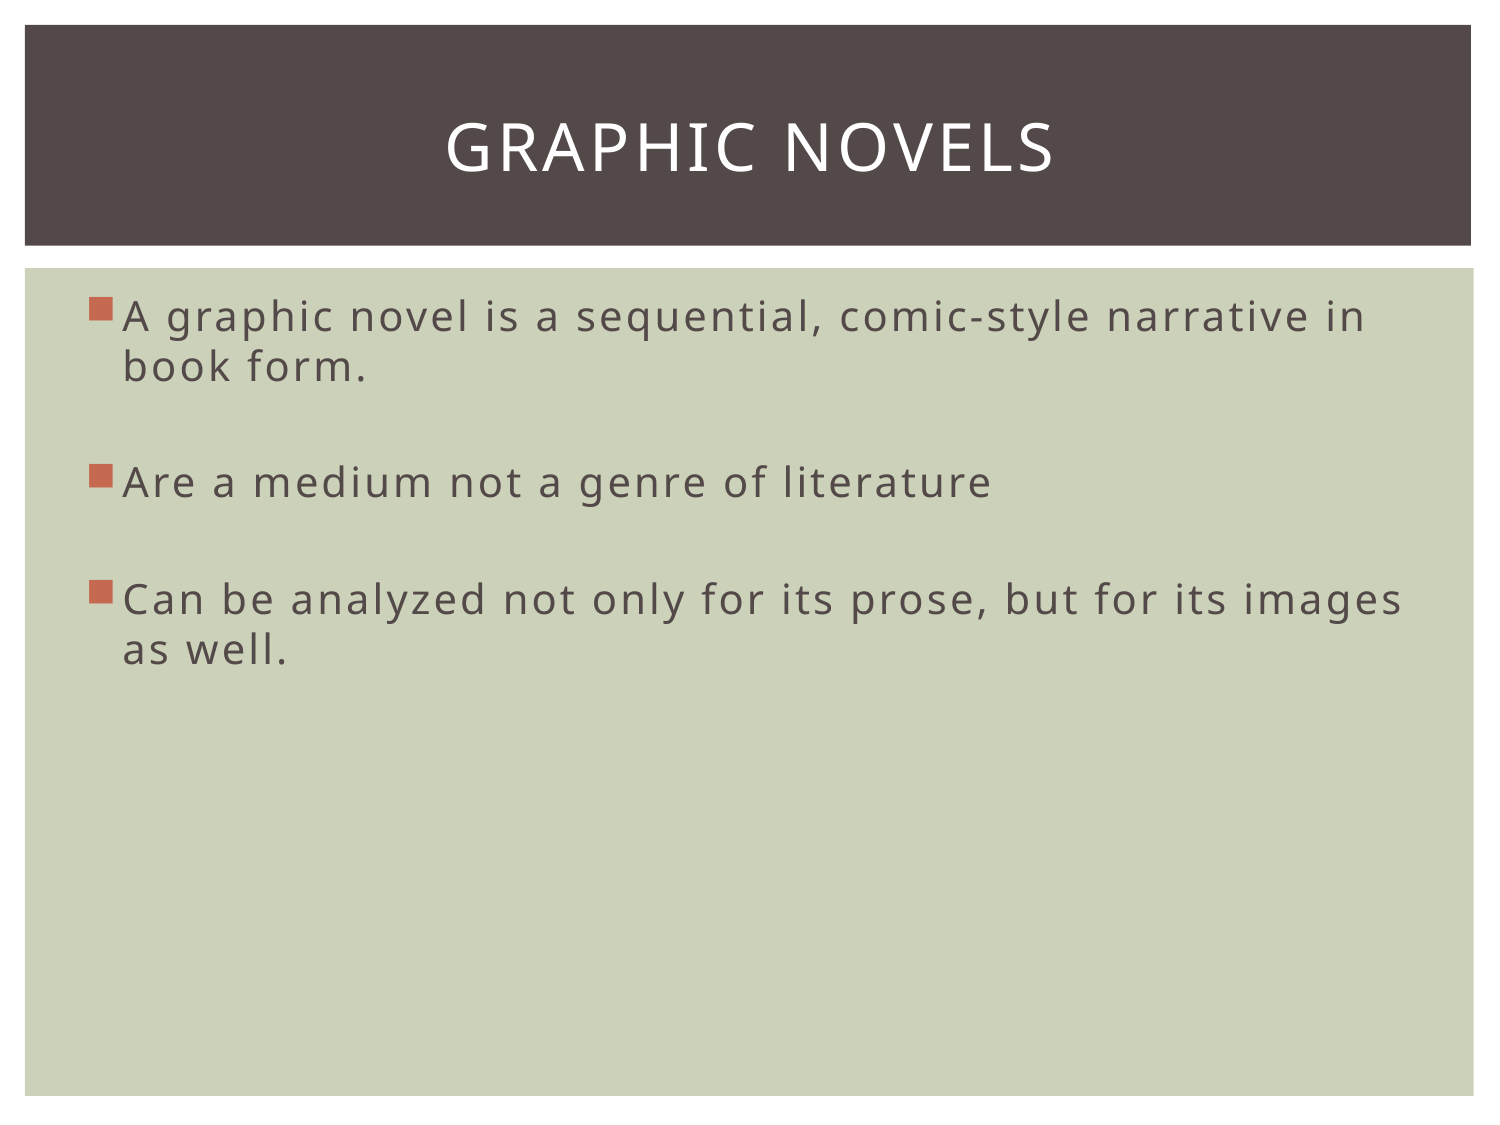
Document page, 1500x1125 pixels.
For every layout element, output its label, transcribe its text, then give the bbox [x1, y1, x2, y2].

list A graphic novel is a sequential, comic-style narrative in book form. Are a medium not a genre of literature Can be analyzed not only for its prose, but for its images as well. [62, 281, 1442, 1005]
title Graphic Novels [62, 58, 1438, 232]
